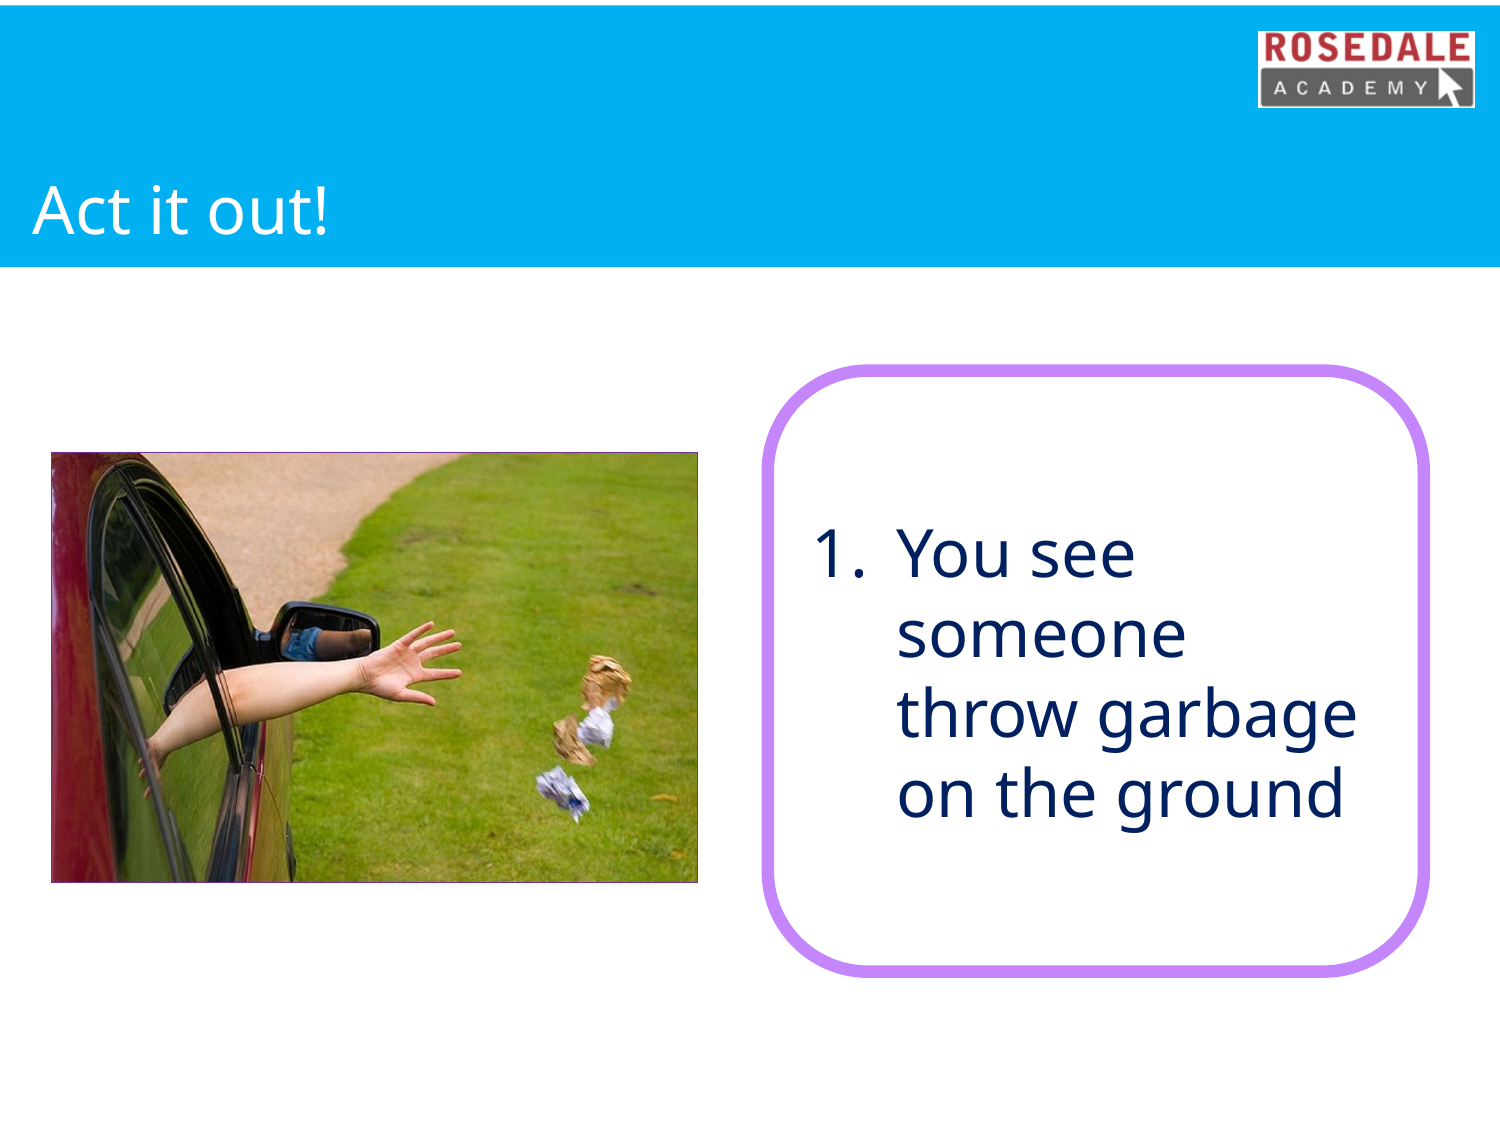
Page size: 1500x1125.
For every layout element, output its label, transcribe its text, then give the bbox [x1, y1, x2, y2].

text_box Act it out! [17, 160, 1500, 256]
text_box [0, 4, 1500, 268]
picture [51, 452, 698, 883]
picture [1259, 32, 1474, 107]
text_box You see someone throw garbage on the ground [766, 369, 1425, 973]
